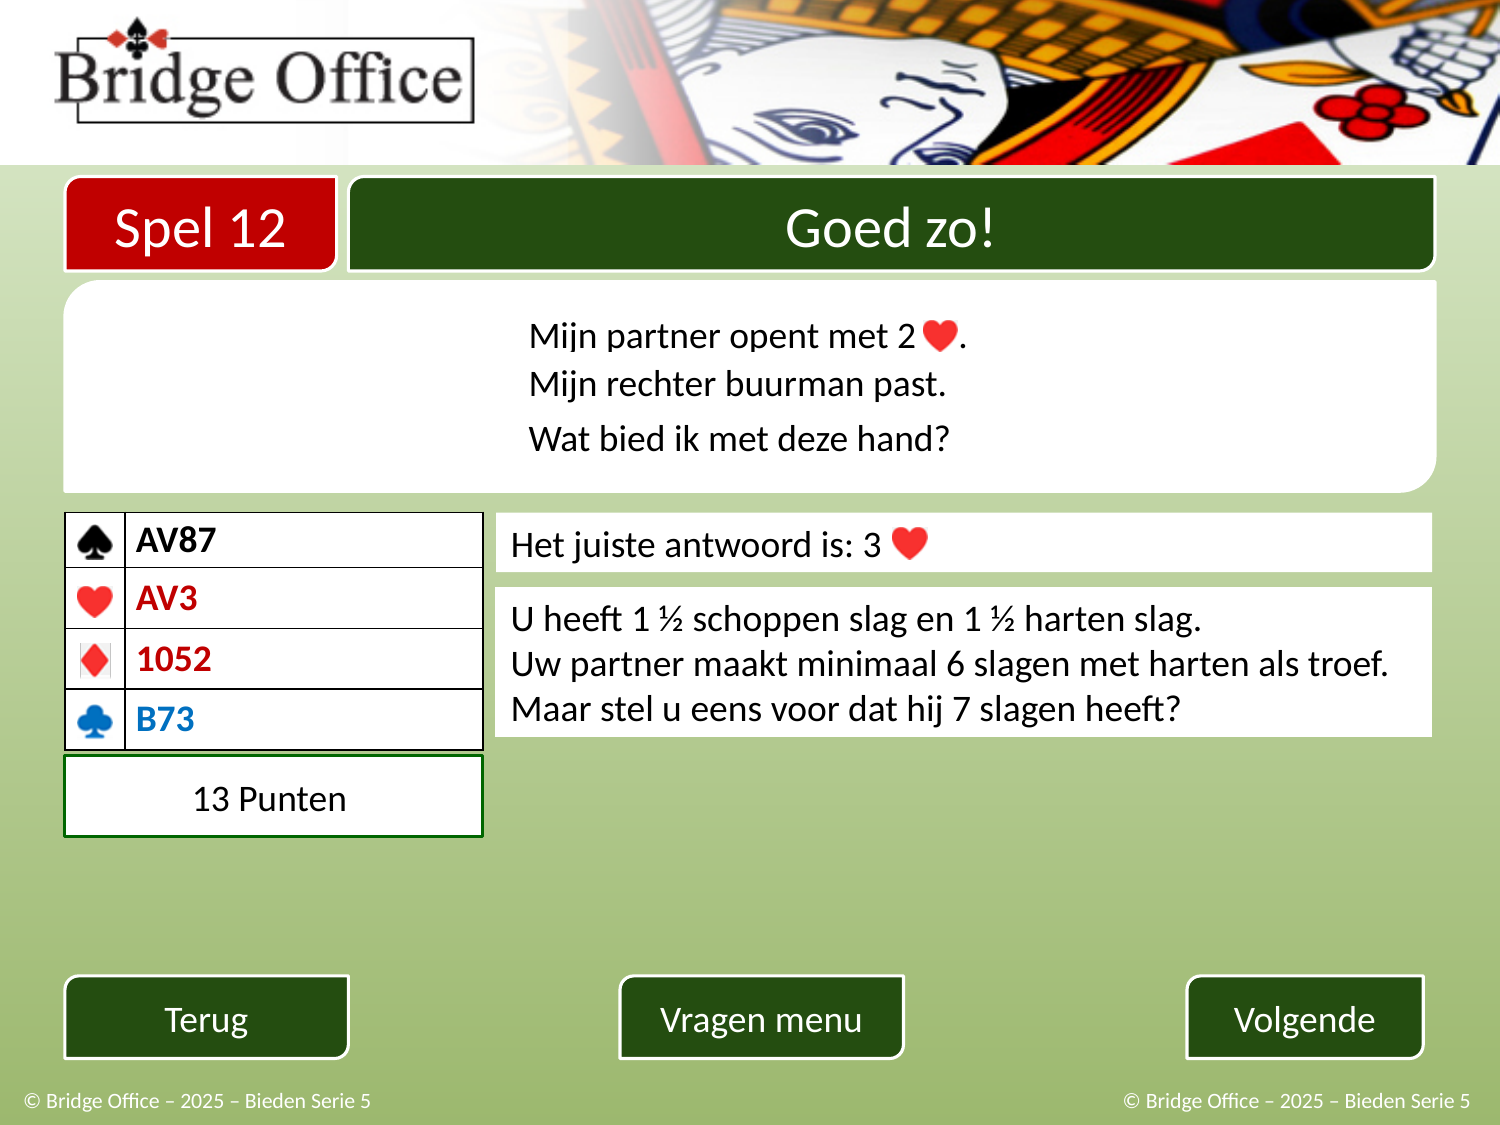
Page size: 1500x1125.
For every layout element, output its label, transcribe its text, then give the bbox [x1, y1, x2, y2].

text_box Goed zo! [346, 179, 1437, 273]
text_box Mijn partner opent met 2 . [513, 303, 1022, 364]
text_box © Bridge Office – 2025 – Bieden Serie 5 [8, 1079, 393, 1121]
table_cell [66, 690, 124, 749]
table_cell 1052 [126, 629, 482, 688]
picture [77, 585, 114, 618]
table_cell B73 [126, 690, 482, 749]
text_box © Bridge Office – 2025 – Bieden Serie 5 [1107, 1079, 1500, 1121]
table_header AV87 [126, 513, 482, 567]
text_box Mijn rechter buurman past. [513, 352, 987, 406]
table_cell [66, 568, 124, 628]
text_box Volgende [1185, 974, 1425, 1061]
picture [0, 0, 1500, 166]
picture [77, 643, 114, 679]
picture [77, 524, 114, 561]
text_box Vragen menu [618, 974, 906, 1061]
text_box U heeft 1 ½ schoppen slag en 1 ½ harten slag. Uw partner maakt minimaal 6 slagen met harten als troef. Maar stel u eens voor dat hij 7 slagen heeft? [495, 587, 1432, 737]
text_box Wat bied ik met deze hand? [513, 406, 987, 467]
table_cell AV3 [126, 568, 482, 628]
table_cell [66, 629, 124, 688]
text_box 13 Punten [63, 754, 484, 838]
picture [922, 319, 959, 352]
table_header [66, 513, 124, 567]
picture [77, 703, 114, 740]
picture [892, 527, 928, 560]
text_box [63, 280, 1437, 493]
text_box Het juiste antwoord is: 3 [496, 512, 1433, 573]
text_box Spel 12 [63, 179, 339, 273]
text_box Terug [63, 974, 350, 1061]
